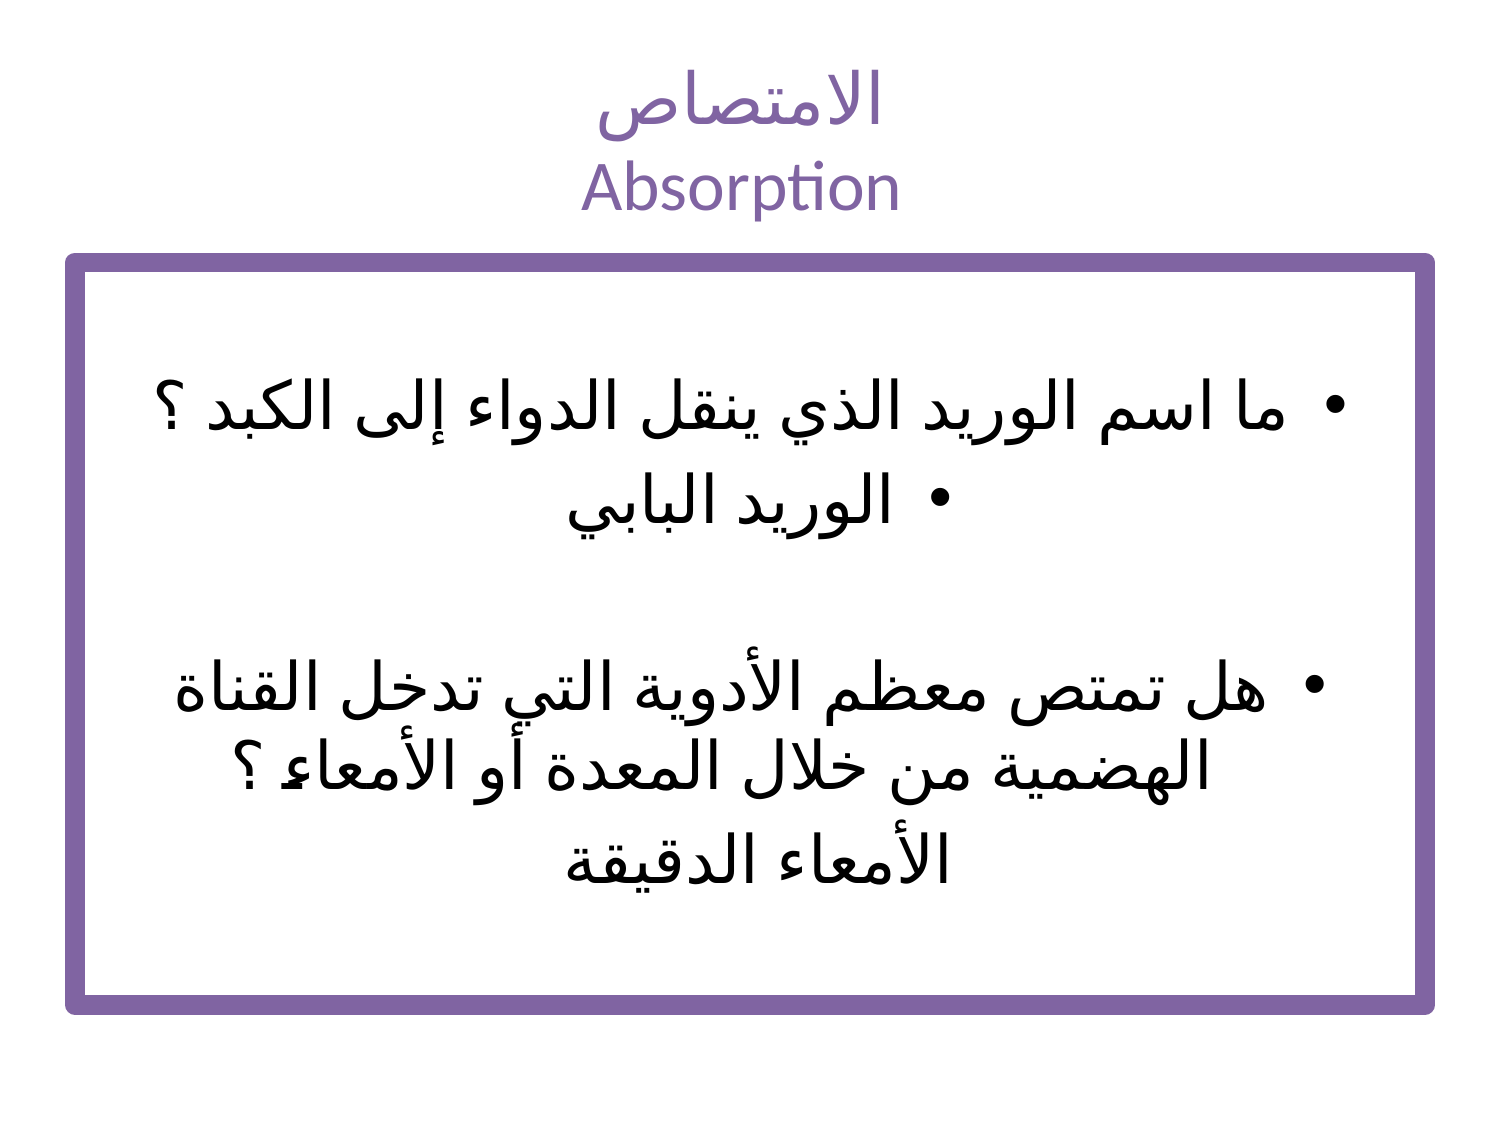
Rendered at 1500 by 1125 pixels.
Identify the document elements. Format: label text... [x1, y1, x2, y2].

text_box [249, 228, 1251, 897]
title الامتصاص Absorption [75, 45, 1425, 233]
list ما اسم الوريد الذي ينقل الدواء إلى الكبد ؟ الوريد البابي هل تمتص معظم الأدوية التي تدخل القناة الهضمية من خلال المعدة أو الأمعاء ؟ الأمعاء الدقيقة [75, 262, 1425, 1005]
